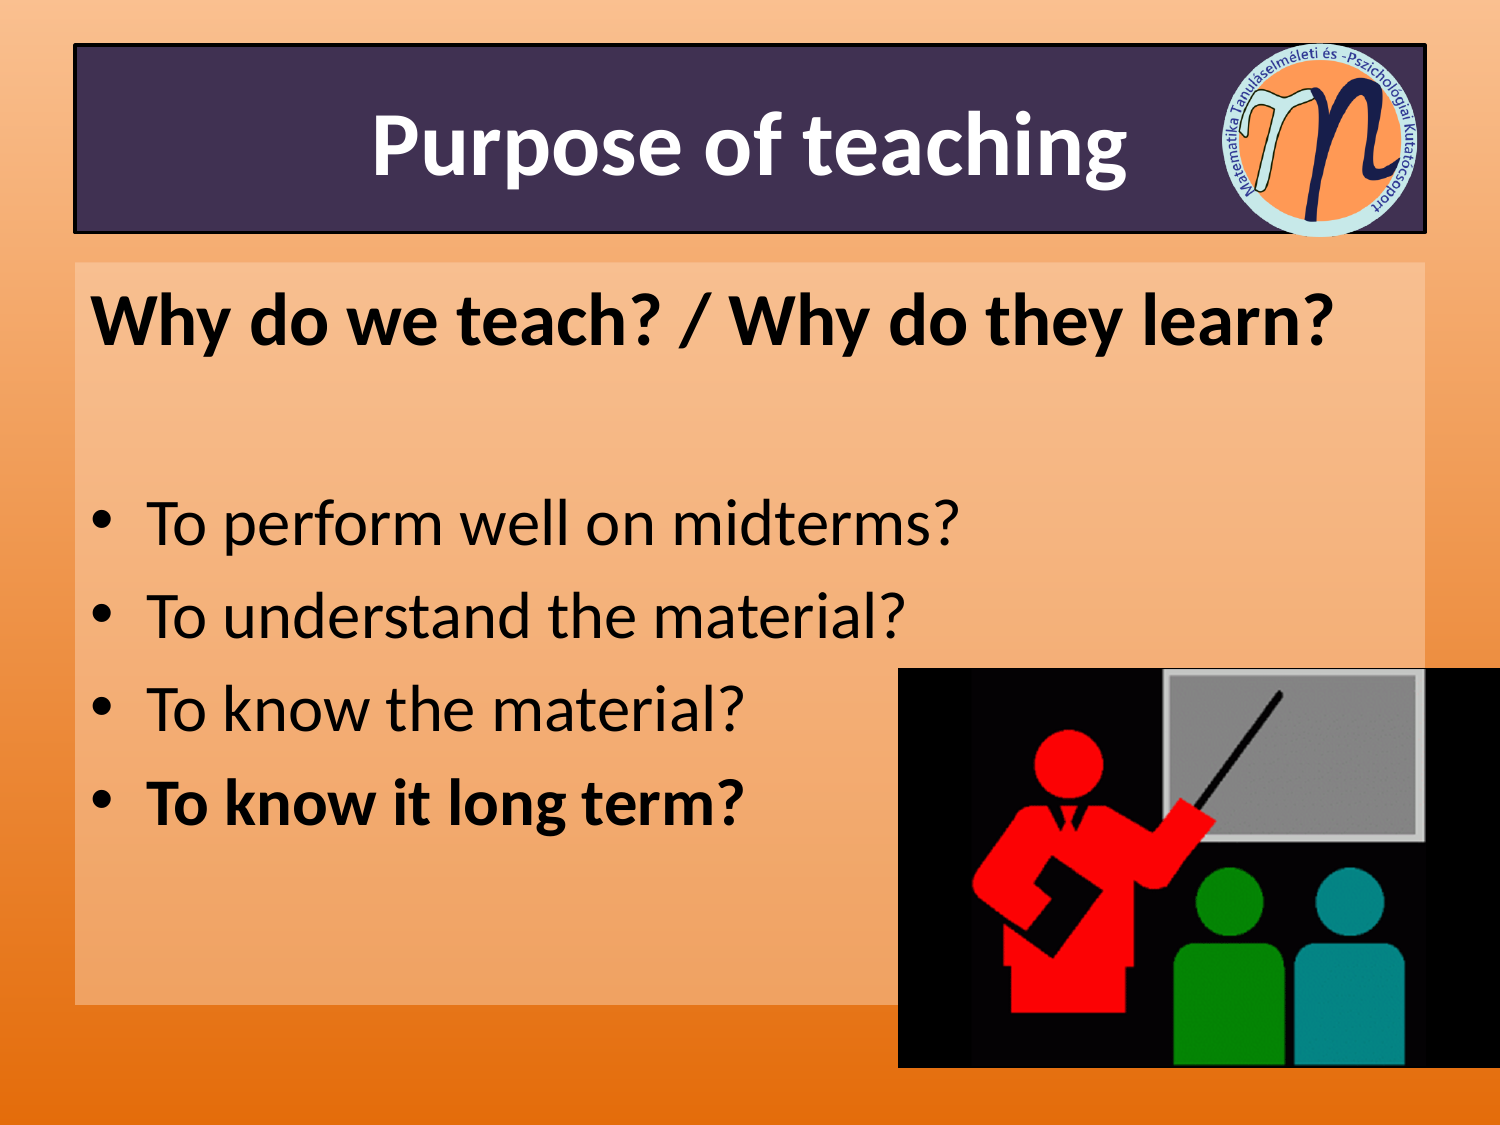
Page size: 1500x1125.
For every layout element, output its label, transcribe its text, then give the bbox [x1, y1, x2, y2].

title Purpose of teaching [73, 43, 1218, 234]
picture [898, 668, 1500, 1068]
picture [1222, 40, 1422, 238]
list Why do we teach? / Why do they learn? To perform well on midterms? To understand the material? To know the material? To know it long term? [75, 262, 1425, 1005]
